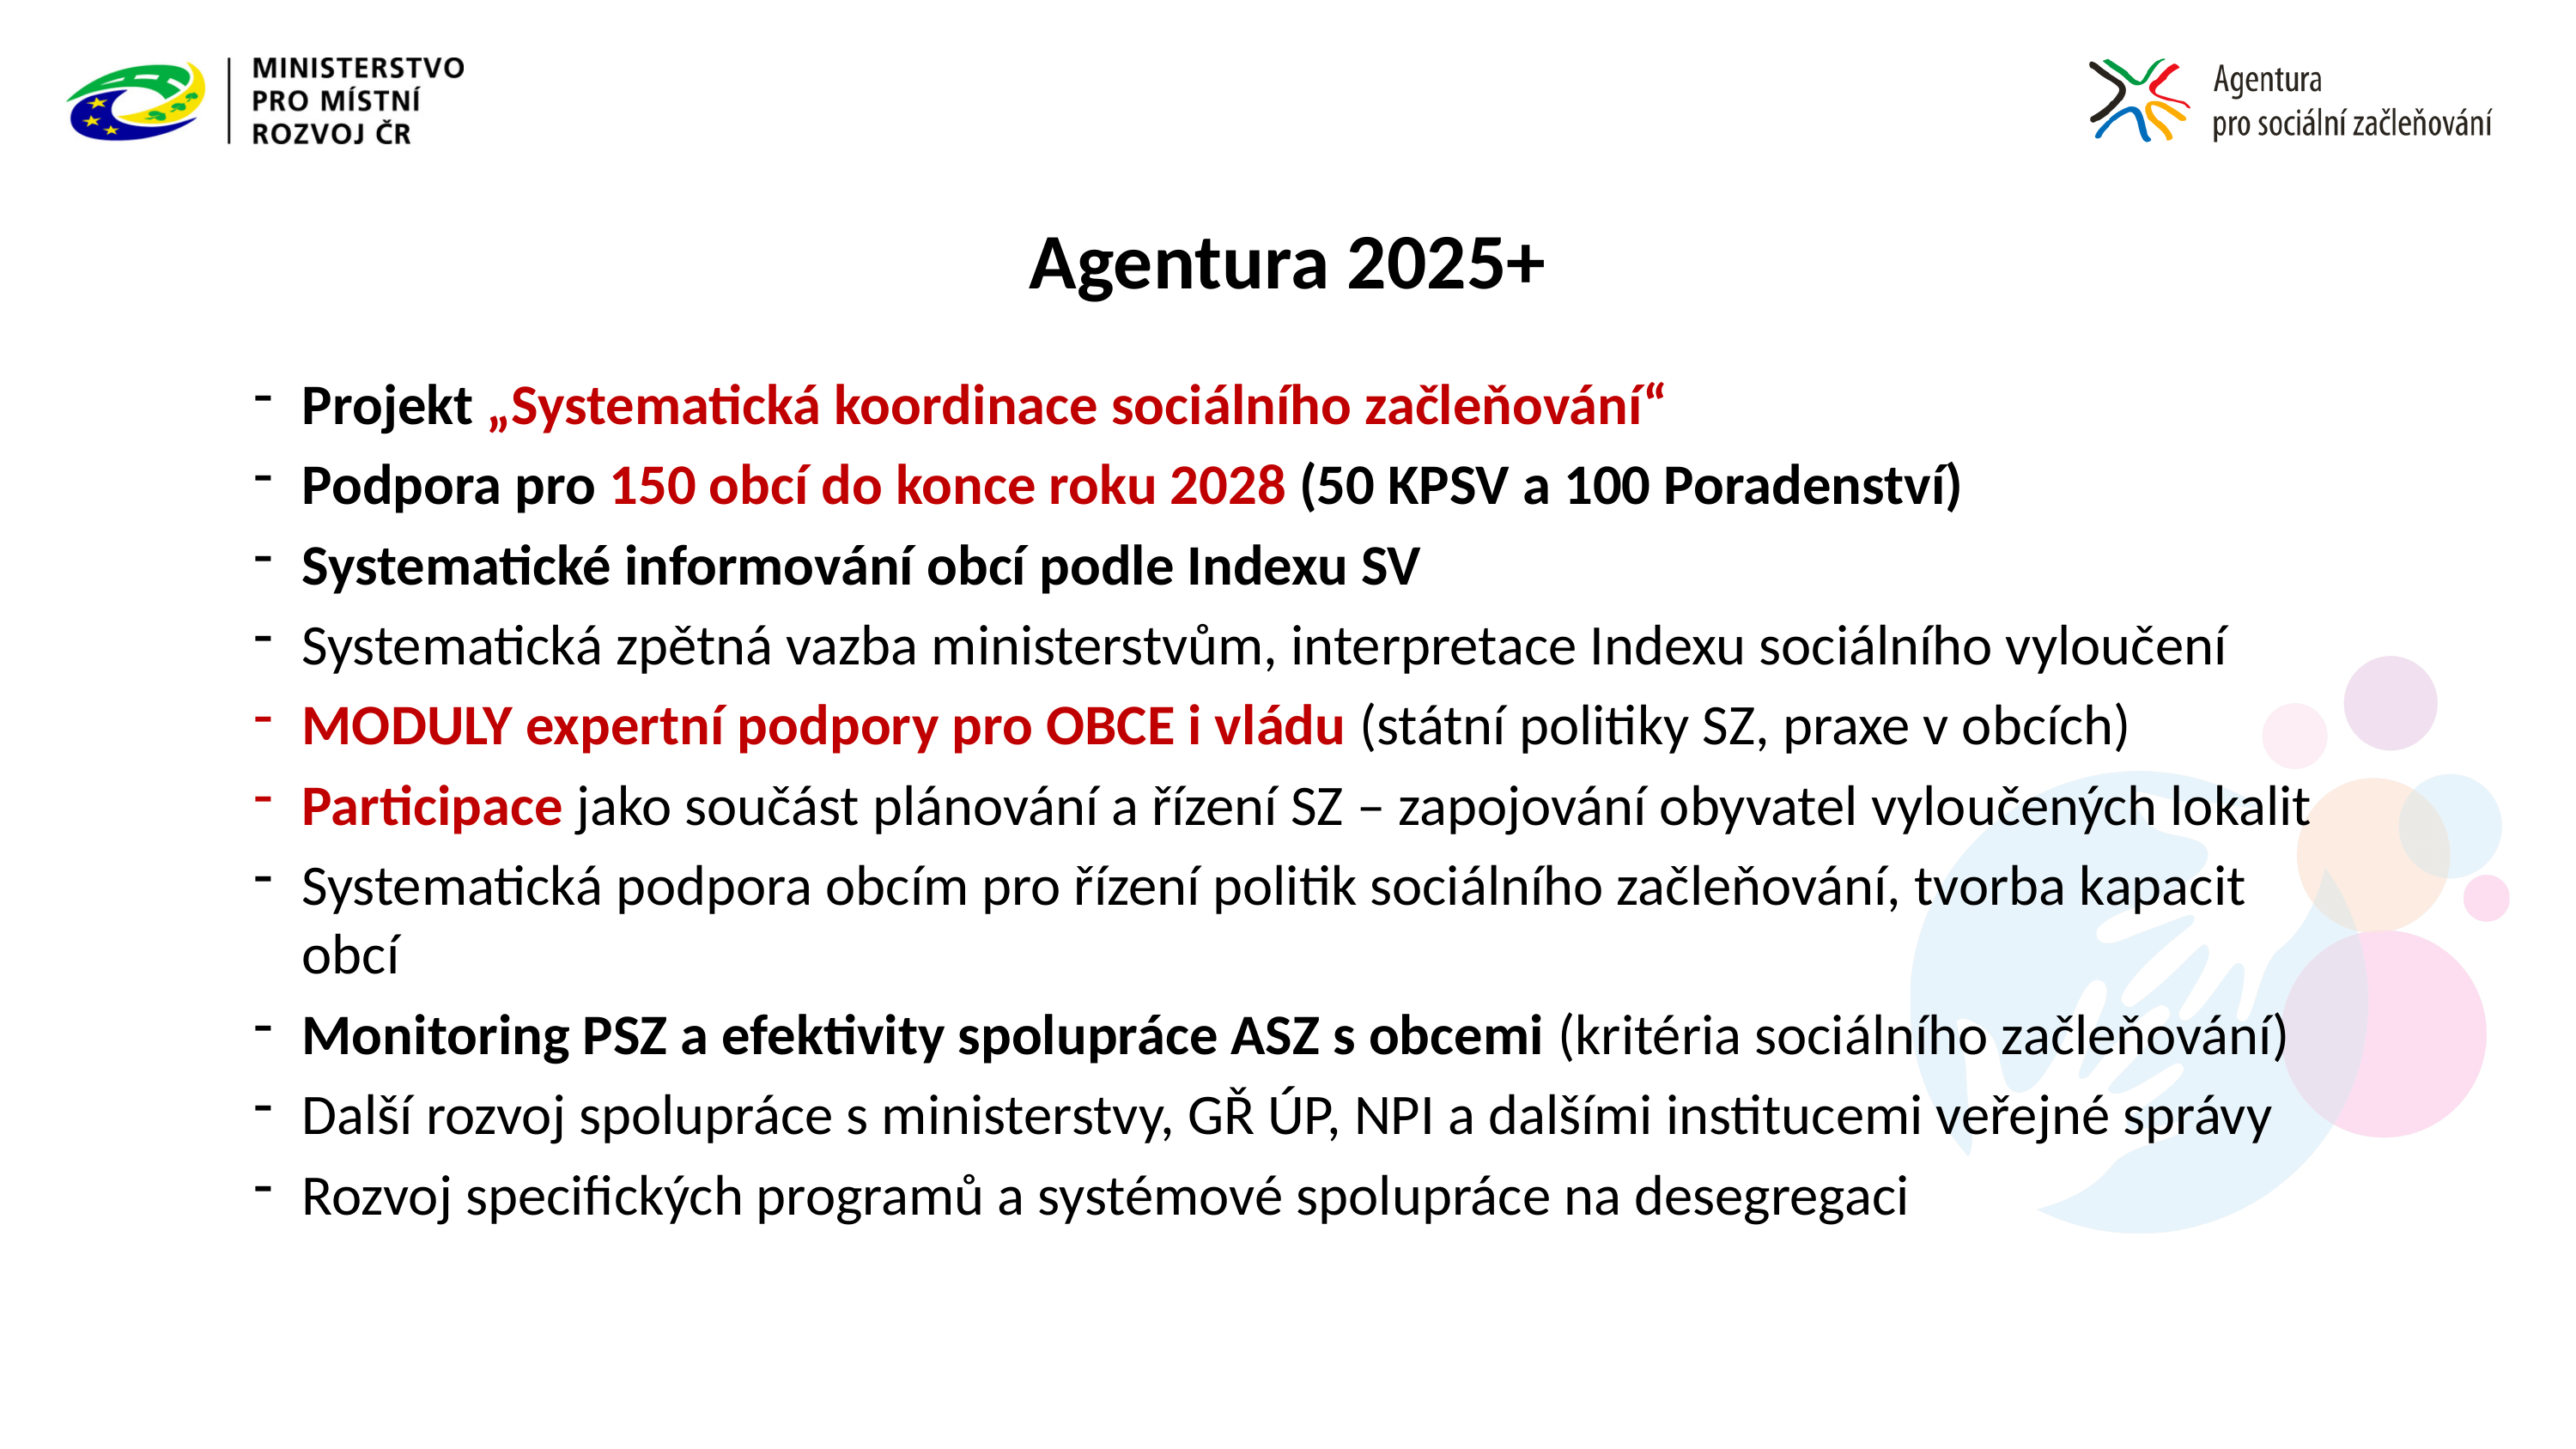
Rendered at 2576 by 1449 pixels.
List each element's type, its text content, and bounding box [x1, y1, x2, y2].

picture [2071, 40, 2510, 161]
picture [66, 58, 464, 144]
list Projekt „Systematická koordinace sociálního začleňování“ Podpora pro 150 obcí do konce roku 2028 (50 KPSV a 100 Poradenství) Systematické informování obcí podle Indexu SV Systematická zpětná vazba ministerstvům, interpretace Indexu sociálního vyloučení MODULY expertní podpory pro OBCE i vládu (státní politiky SZ, praxe v obcích) Participace jako součást plánování a řízení SZ – zapojování obyvatel vyloučených lokalit Systematická podpora obcím pro řízení politik sociálního začleňování, tvorba kapacit obcí Monitoring PSZ a efektivity spolupráce ASZ s obcemi (kritéria sociálního začleňování) Další rozvoj spolupráce s ministerstvy, GŘ ÚP, NPI a dalšími institucemi veřejné správy Rozvoj specifických programů a systémové spolupráce na desegregaci [240, 360, 2336, 1294]
title Agentura 2025+ [448, 155, 2128, 360]
